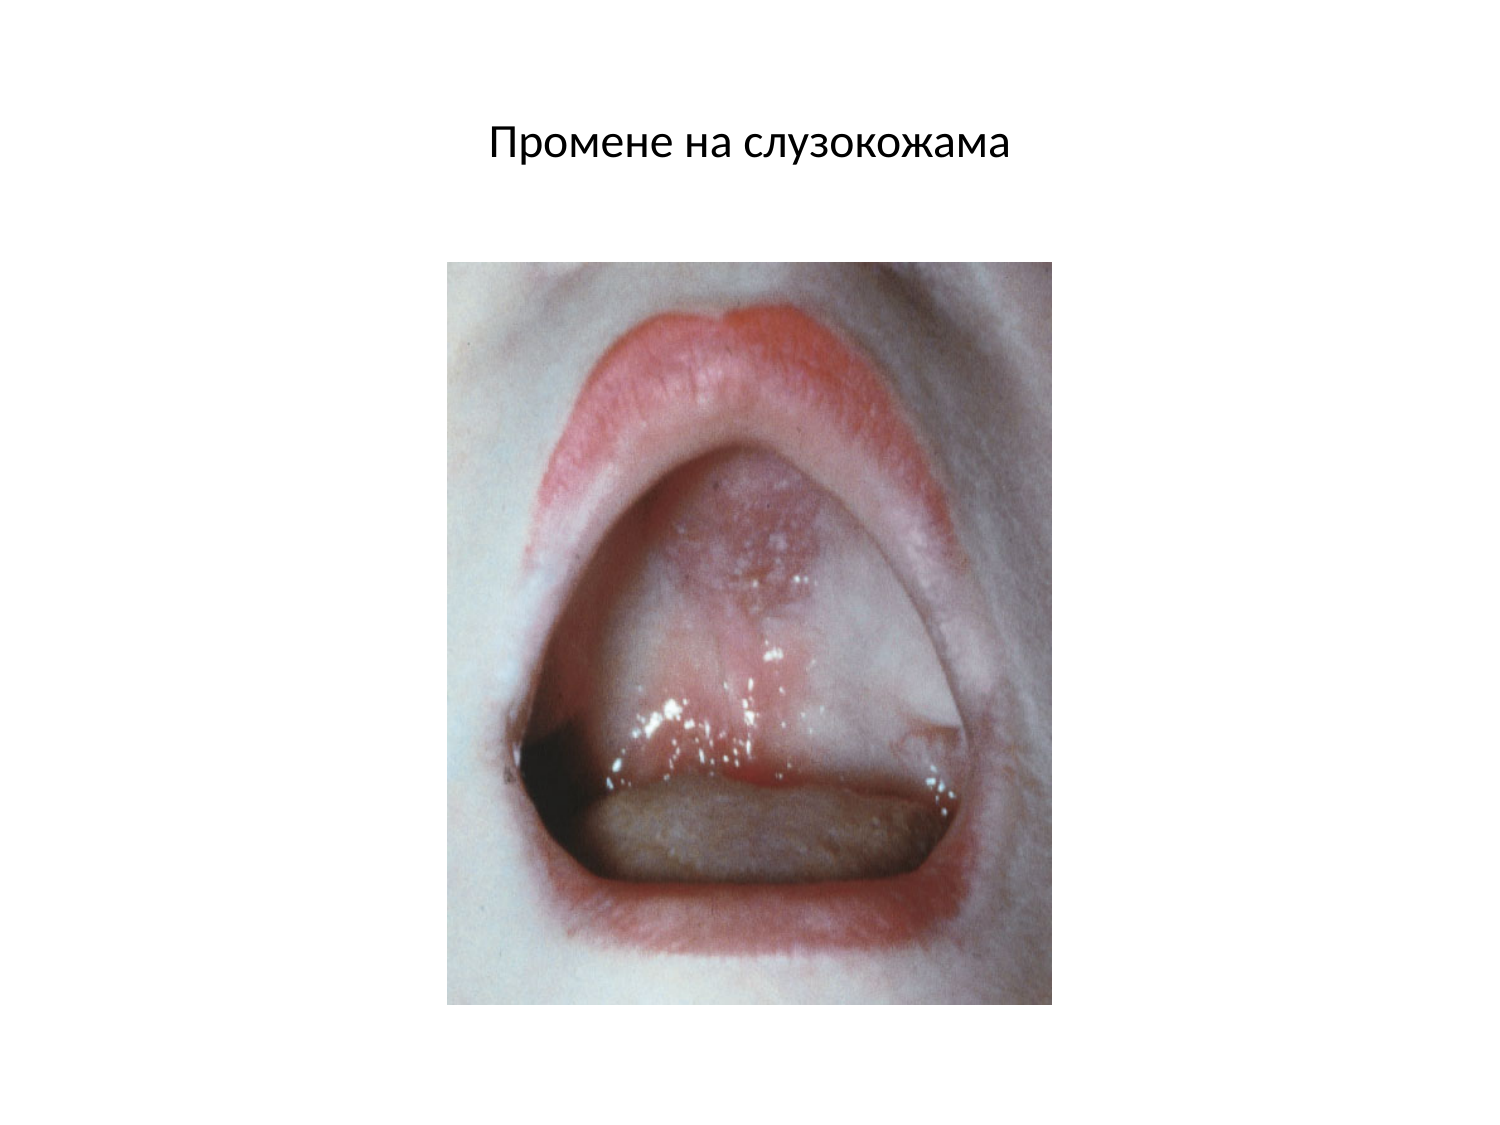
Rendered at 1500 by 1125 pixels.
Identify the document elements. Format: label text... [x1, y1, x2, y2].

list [447, 262, 1053, 1006]
title Промене на слузокожама [75, 45, 1425, 233]
